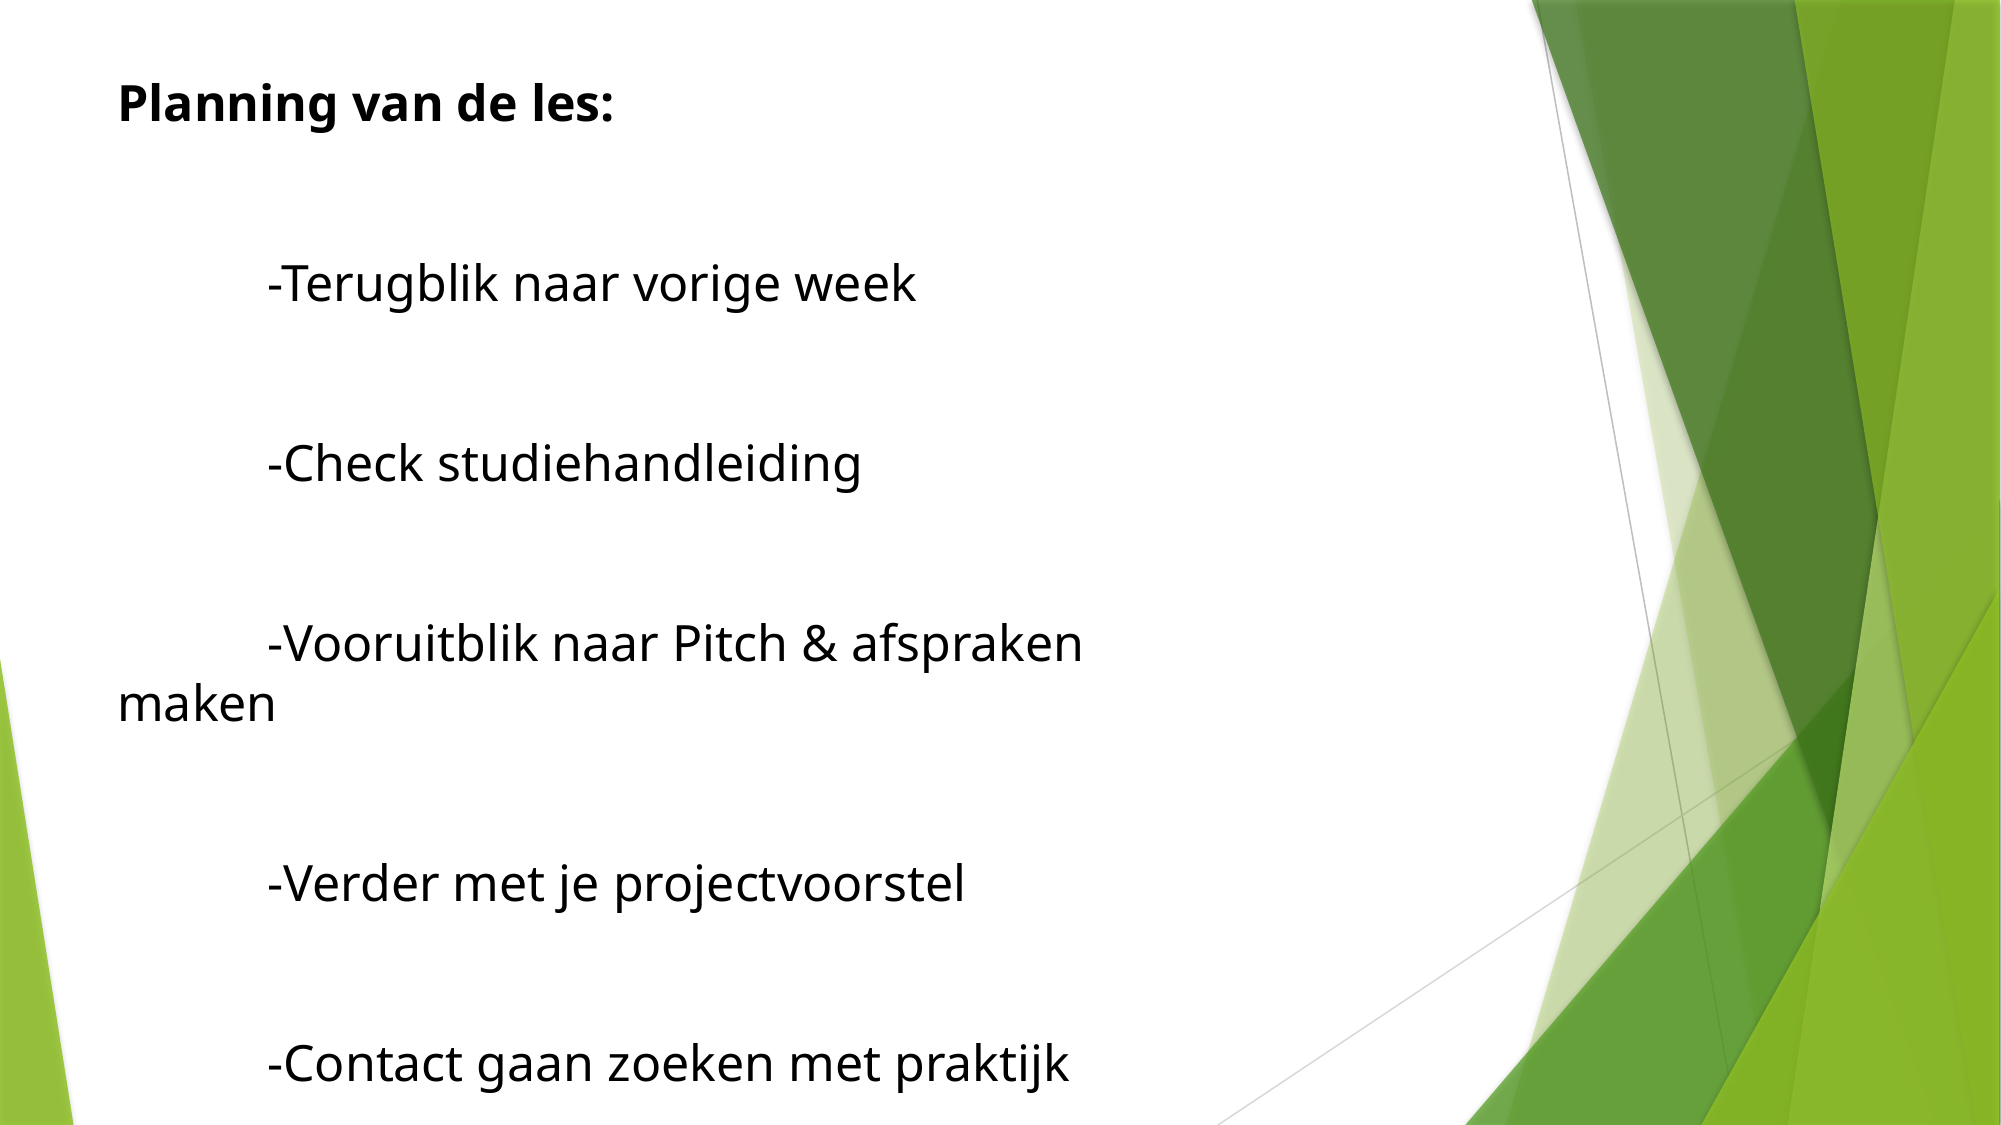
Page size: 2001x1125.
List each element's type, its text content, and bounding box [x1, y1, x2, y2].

text_box Planning van de les: -Terugblik naar vorige week ​ -Check studiehandleiding -Vooruitblik naar Pitch & afspraken maken -Verder met je projectvoorstel​ -Contact gaan zoeken met praktijk ​ [102, 64, 1184, 1125]
